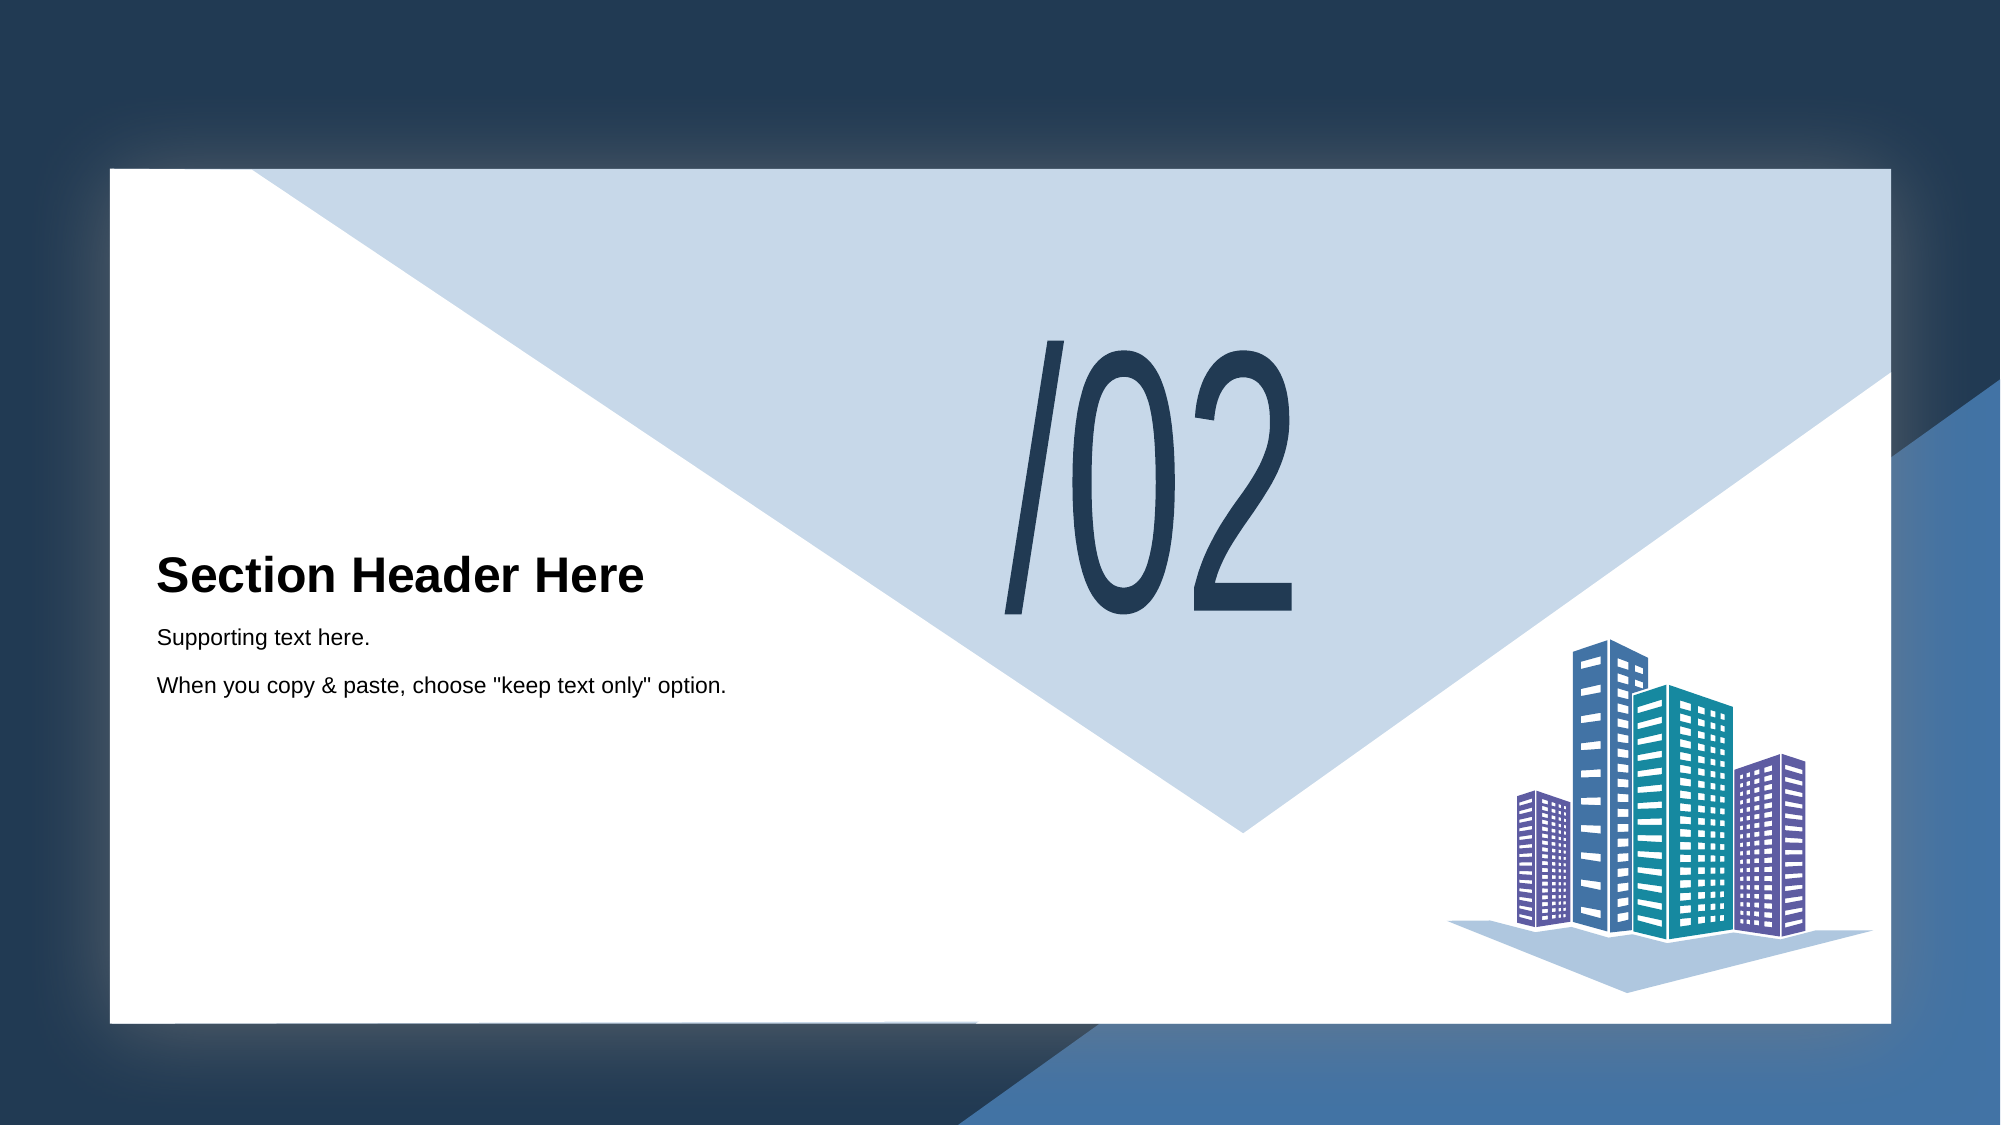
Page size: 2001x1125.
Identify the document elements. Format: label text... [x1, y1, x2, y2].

list Supporting text here. When you copy & paste, choose "keep text only" option. [141, 614, 1031, 782]
title Section Header Here [141, 430, 1031, 612]
